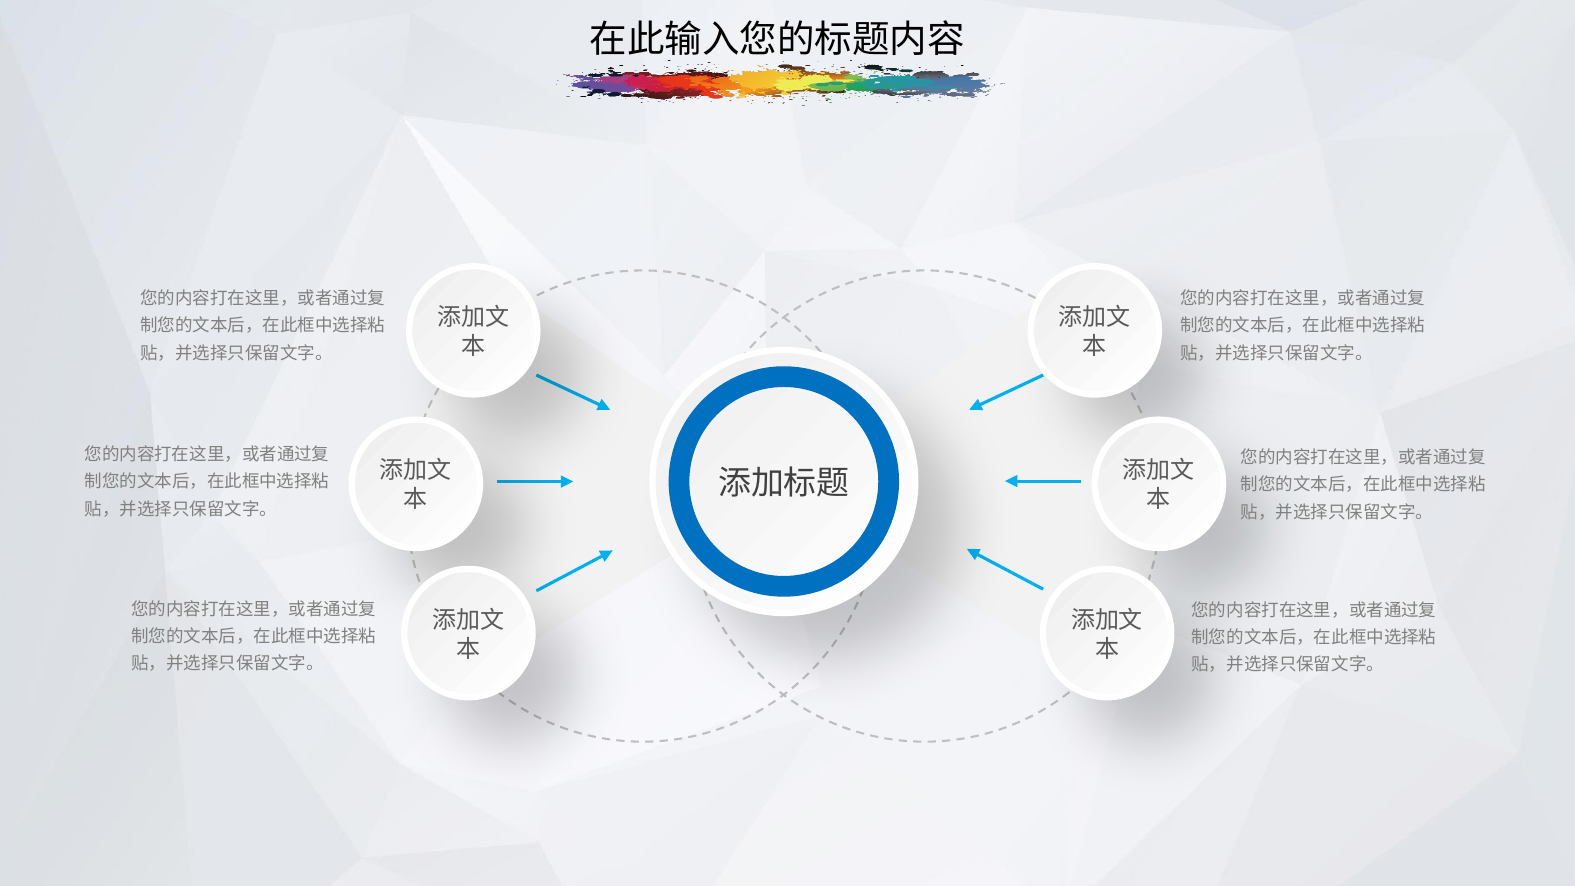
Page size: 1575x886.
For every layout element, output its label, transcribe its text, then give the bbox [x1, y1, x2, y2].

text_box 添加文本 [1092, 417, 1226, 551]
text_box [536, 550, 613, 591]
text_box 您的内容打在这里，或者通过复制您的文本后，在此框中选择粘贴，并选择只保留文字。 [119, 585, 397, 679]
text_box 添加文本 [402, 566, 535, 700]
text_box [749, 270, 1117, 742]
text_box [969, 374, 1044, 410]
text_box 您的内容打在这里，或者通过复制您的文本后，在此框中选择粘贴，并选择只保留文字。 [128, 275, 406, 369]
text_box 在此输入您的标题内容 [578, 9, 990, 56]
text_box 您的内容打在这里，或者通过复制您的文本后，在此框中选择粘贴，并选择只保留文字。 [1229, 433, 1507, 528]
text_box 您的内容打在这里，或者通过复制您的文本后，在此框中选择粘贴，并选择只保留文字。 [1168, 275, 1446, 369]
text_box 添加文本 [407, 264, 540, 397]
text_box 添加文本 [1028, 264, 1162, 397]
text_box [966, 548, 1044, 590]
text_box [539, 270, 783, 742]
text_box 添加文本 [350, 417, 483, 551]
text_box 您的内容打在这里，或者通过复制您的文本后，在此框中选择粘贴，并选择只保留文字。 [1179, 586, 1458, 680]
text_box 您的内容打在这里，或者通过复制您的文本后，在此框中选择粘贴，并选择只保留文字。 [72, 430, 350, 525]
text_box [652, 349, 916, 614]
text_box [424, 404, 435, 420]
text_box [536, 374, 611, 410]
picture [0, 0, 1575, 886]
text_box 添加文本 [1040, 566, 1174, 700]
